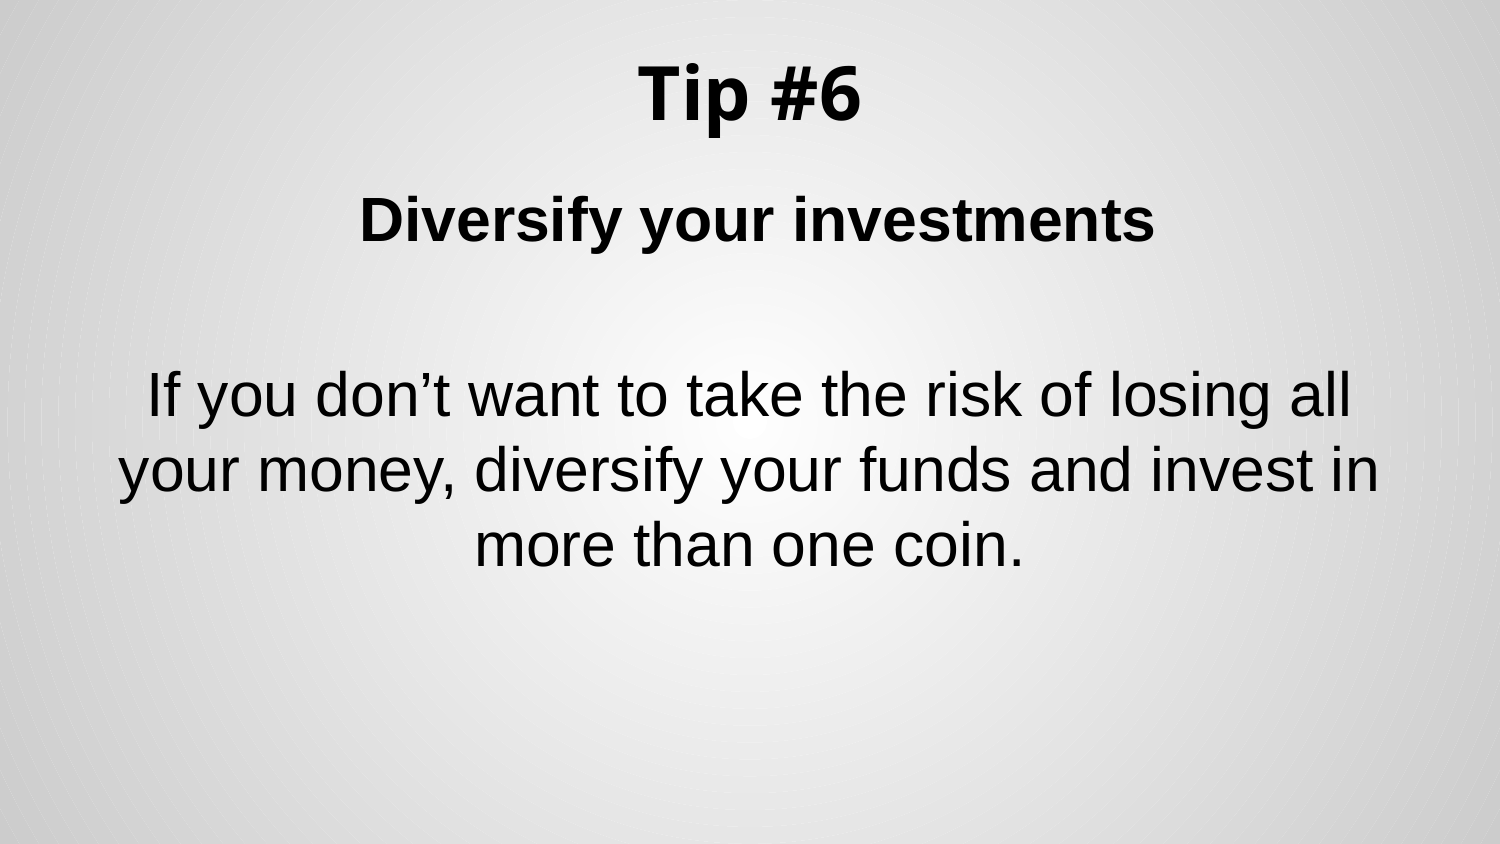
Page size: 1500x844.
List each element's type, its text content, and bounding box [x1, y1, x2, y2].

title Tip #6 [75, 9, 1425, 151]
list Diversify your investments If you don’t want to take the risk of losing all your money, diversify your funds and invest in more than one coin. [75, 164, 1425, 820]
